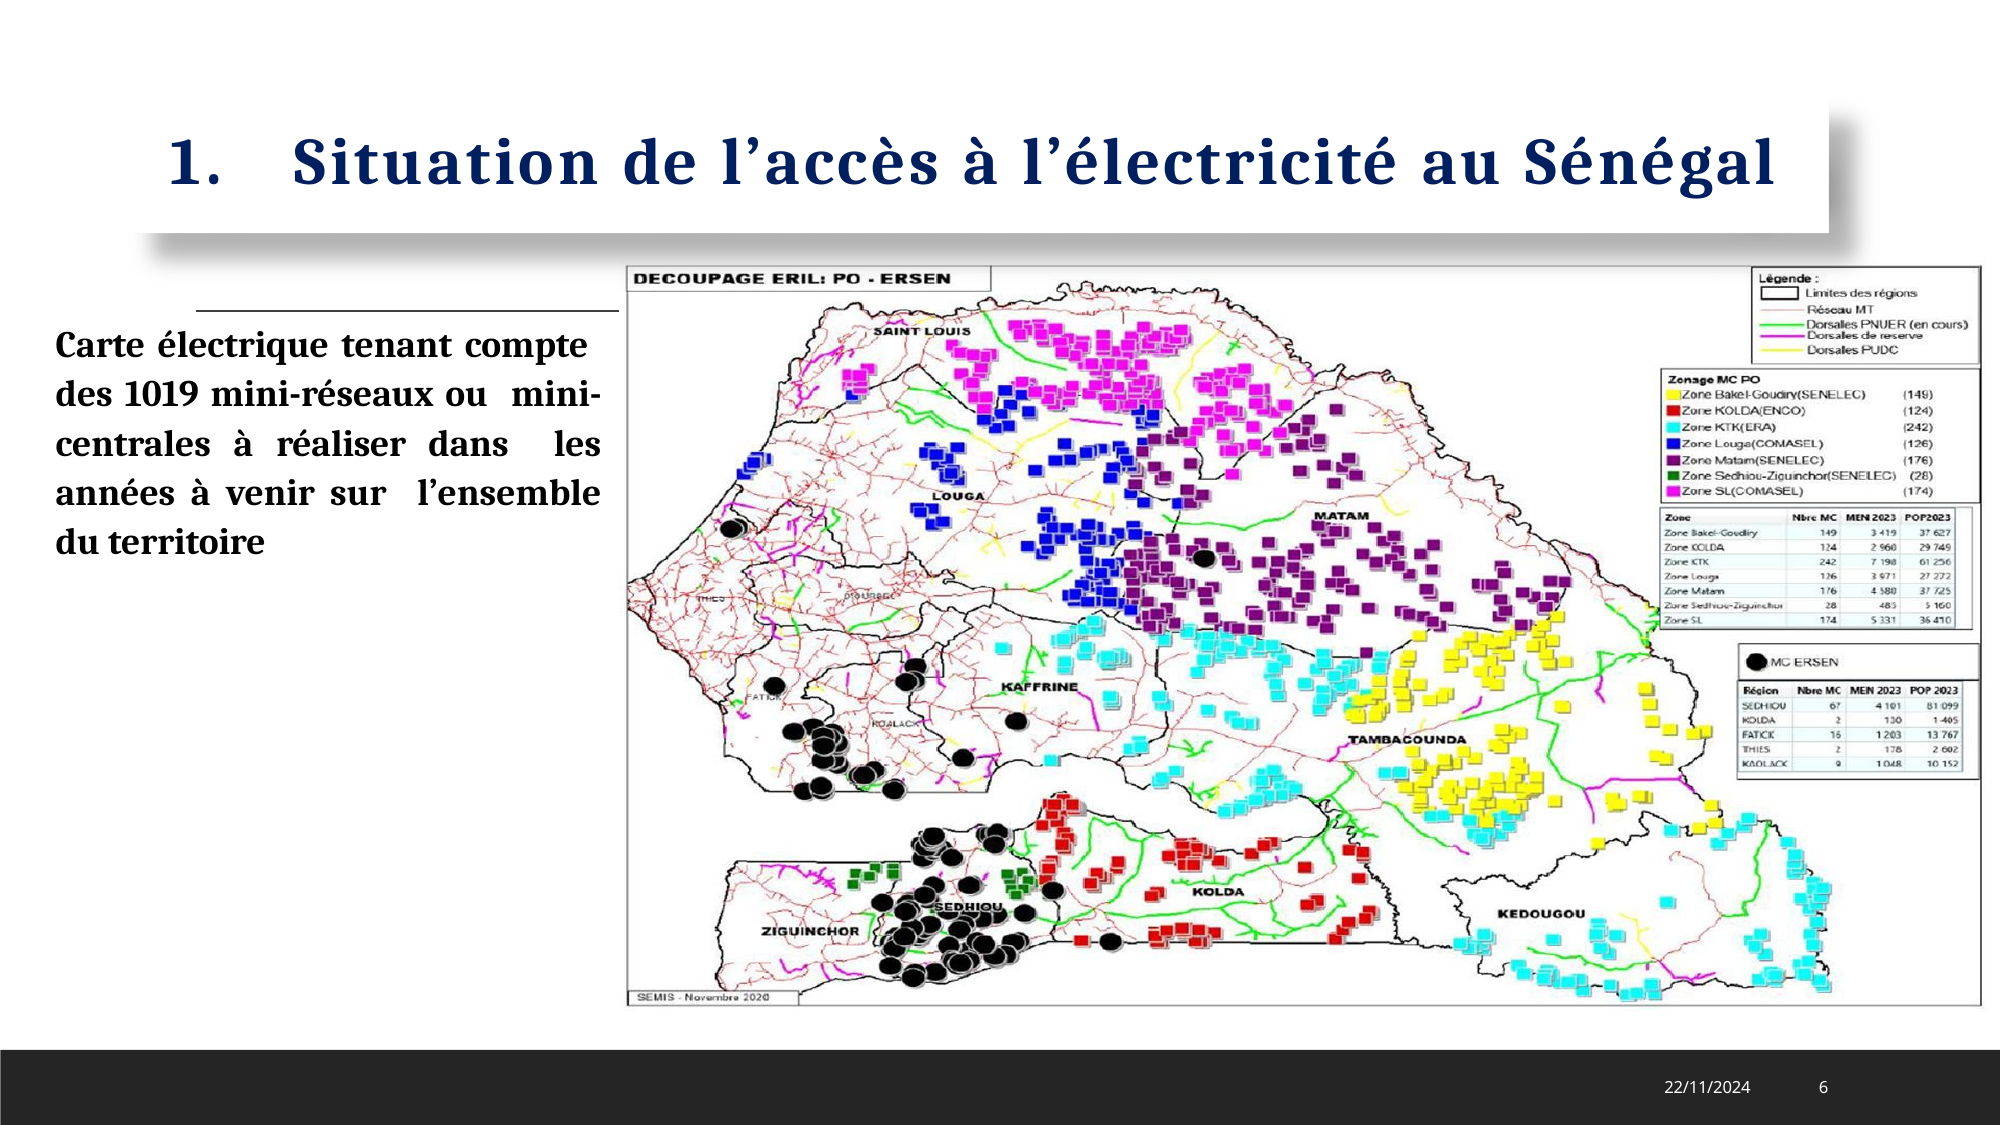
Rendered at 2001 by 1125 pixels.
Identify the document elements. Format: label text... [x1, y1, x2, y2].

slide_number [1662, 1076, 1760, 1125]
text_box 6 [1812, 1076, 1835, 1101]
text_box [120, 88, 1990, 1011]
text_box Carte électrique tenant compte des 1019 mini-réseaux ou mini-centrales à réaliser dans les années à venir sur l’ensemble du territoire [53, 313, 115, 563]
